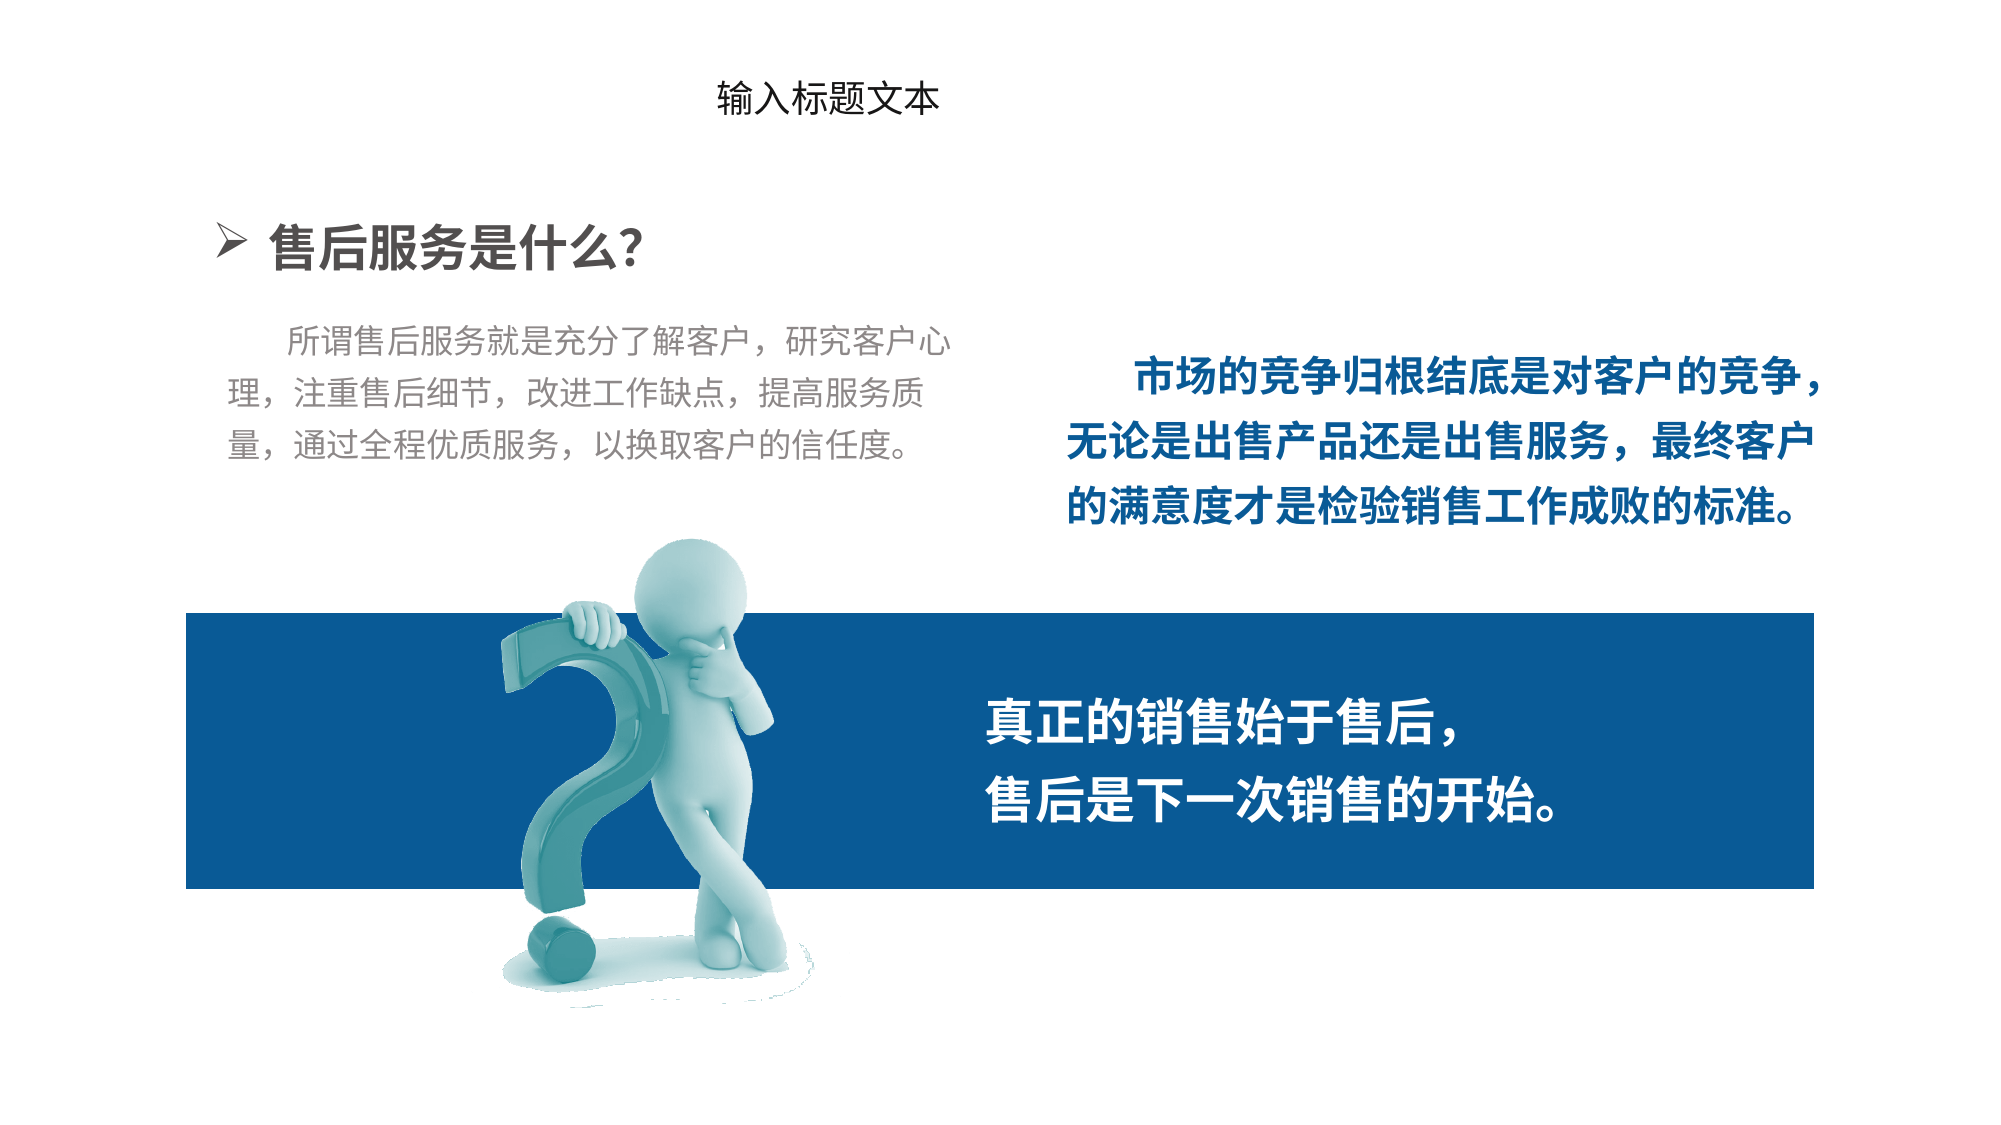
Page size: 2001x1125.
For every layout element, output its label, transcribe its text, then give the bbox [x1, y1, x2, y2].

text_box 真正的销售始于售后， 售后是下一次销售的开始。 [970, 664, 1729, 836]
picture [430, 509, 879, 1038]
text_box 售后服务是什么？ [201, 192, 703, 282]
text_box 市场的竞争归根结底是对客户的竞争，无论是出售产品还是出售服务，最终客户的满意度才是检验销售工作成败的标准。 [1052, 327, 1840, 538]
text_box [879, 612, 1815, 890]
text_box [185, 612, 430, 890]
text_box 输入标题文本 [701, 67, 1300, 128]
text_box 所谓售后服务就是充分了解客户，研究客户心理，注重售后细节，改进工作缺点，提高服务质量，通过全程优质服务，以换取客户的信任度。 [212, 301, 971, 472]
